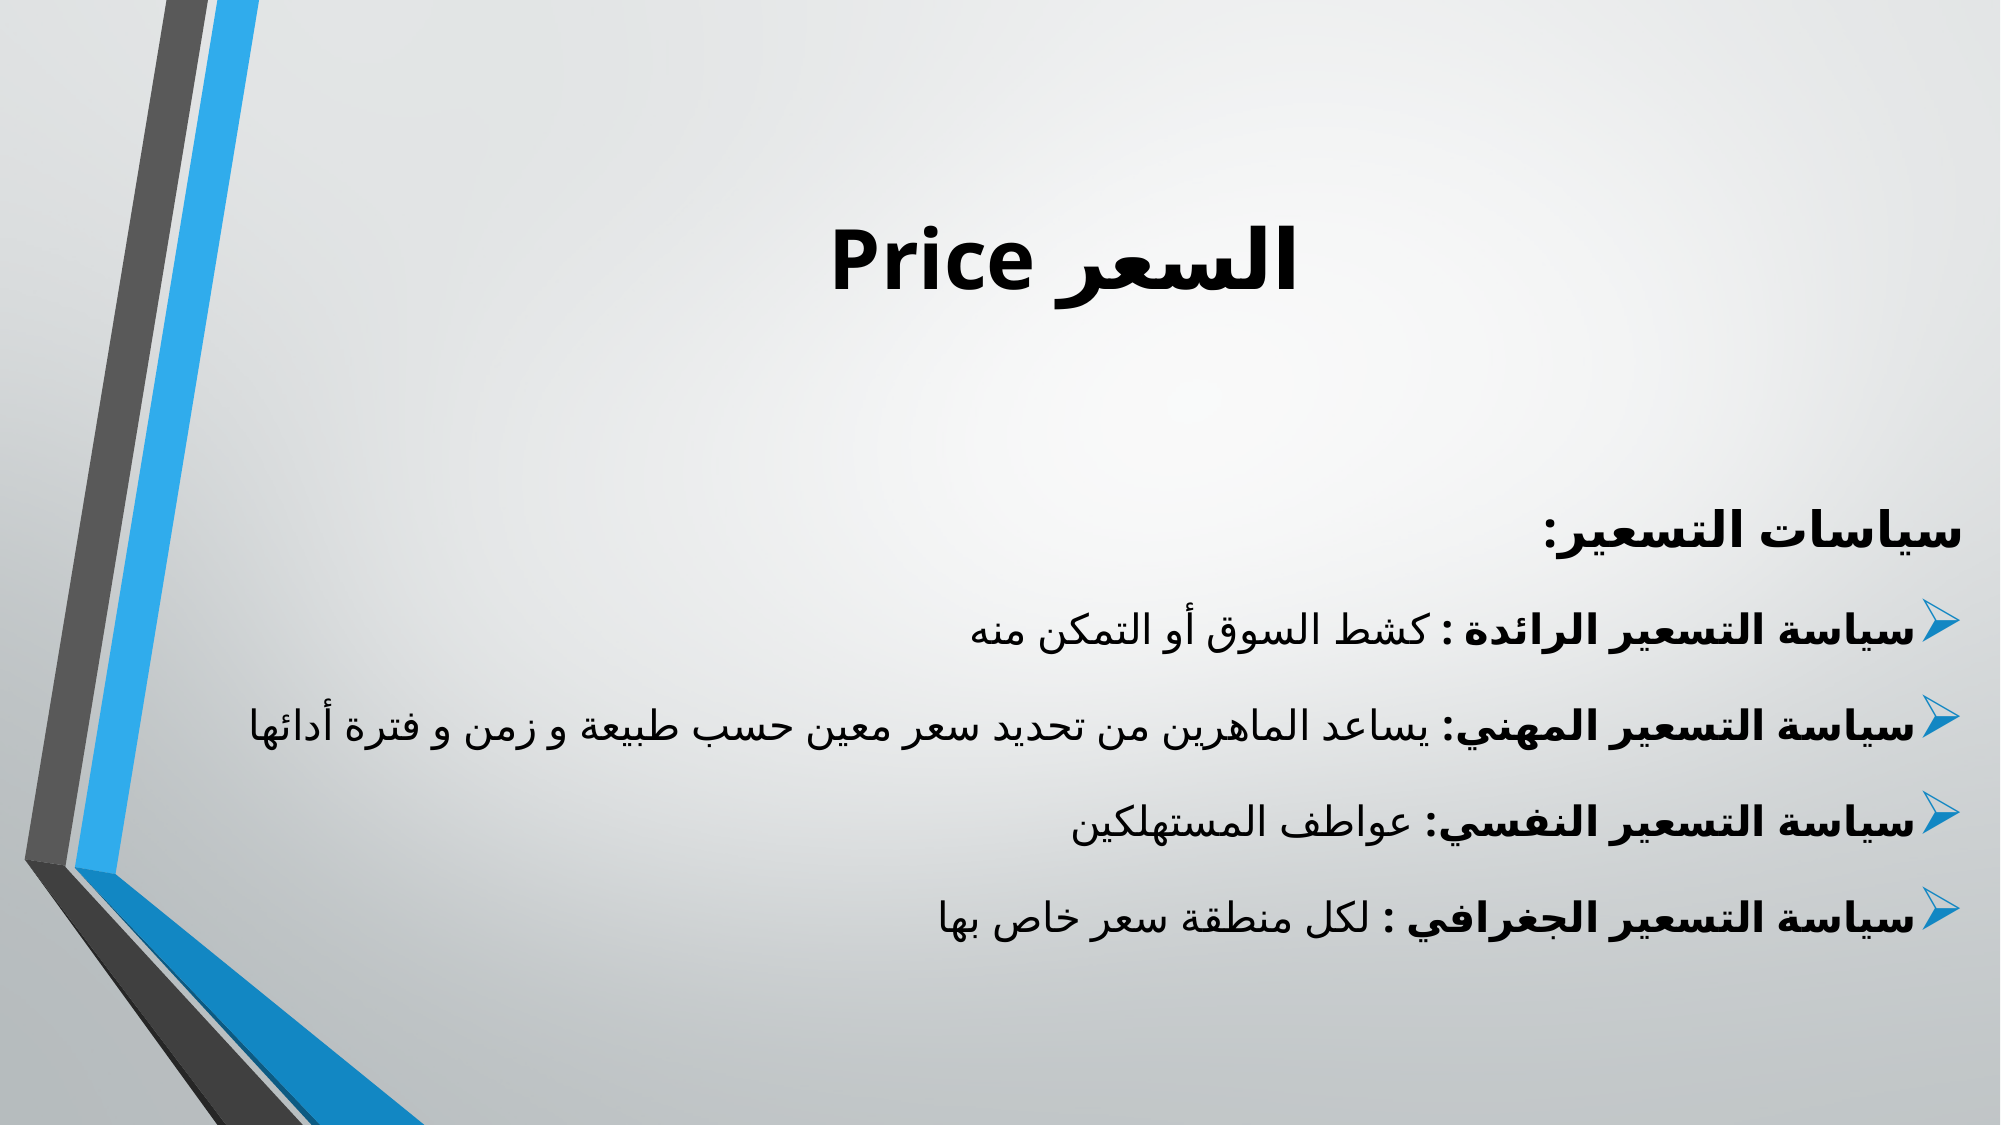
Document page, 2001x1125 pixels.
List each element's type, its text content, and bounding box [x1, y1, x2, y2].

title السعر Price [243, 112, 1887, 400]
list سياسات التسعير: سياسة التسعير الرائدة : كشط السوق أو التمكن منه سياسة التسعير المهني: يساعد الماهرين من تحديد سعر معين حسب طبيعة و زمن و فترة أدائها سياسة التسعير النفسي: عواطف المستهلكين سياسة التسعير الجغرافي : لكل منطقة سعر خاص بها [113, 437, 1981, 1125]
